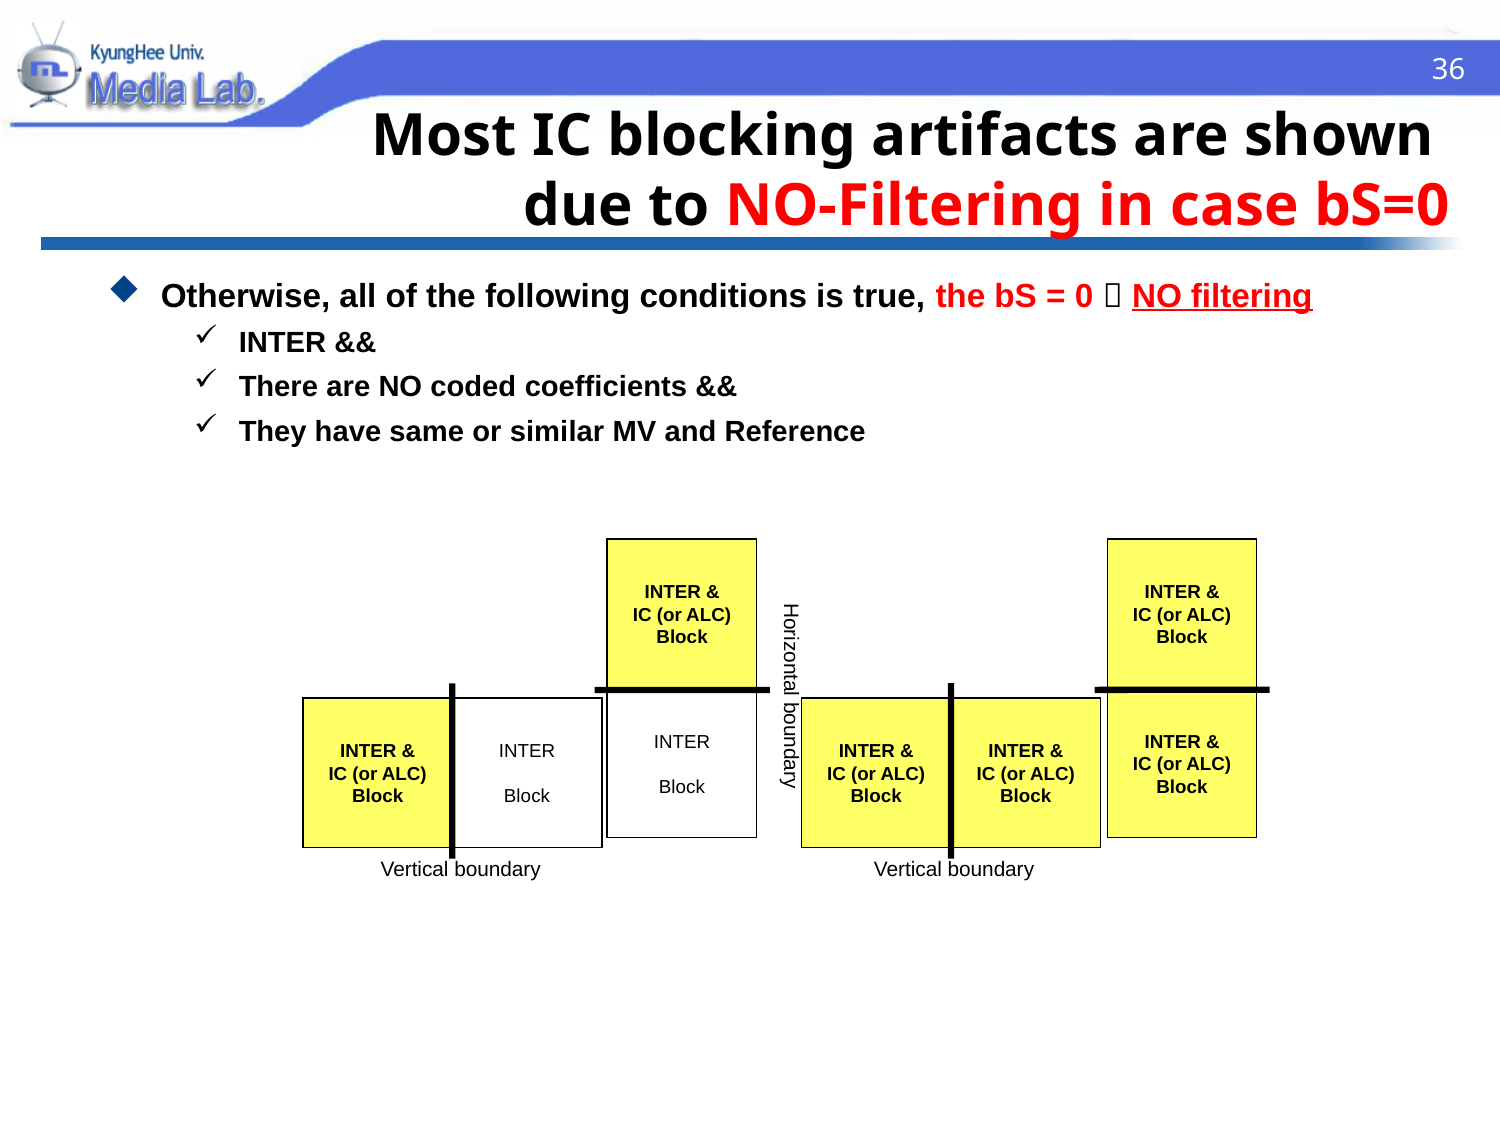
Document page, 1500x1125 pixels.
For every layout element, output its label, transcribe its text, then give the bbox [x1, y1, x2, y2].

text_box Horizontal boundary [757, 588, 813, 789]
title Most IC blocking artifacts are shown due to NO-Filtering in case bS=0 [312, 101, 1465, 233]
picture [41, 237, 1500, 250]
text_box INTER Block [607, 691, 757, 838]
slide_number 36 [1403, 42, 1481, 93]
text_box INTER & IC (or ALC) Block [302, 697, 452, 848]
text_box INTER & IC (or ALC) Block [1107, 538, 1257, 688]
text_box INTER Block [453, 697, 602, 848]
list Otherwise, all of the following conditions is true, the bS = 0  NO filtering INTER && There are NO coded coefficients && They have same or similar MV and Reference [17, 262, 1483, 1107]
text_box Vertical boundary [859, 848, 1050, 889]
text_box INTER & IC (or ALC) Block [801, 697, 951, 848]
text_box INTER & IC (or ALC) Block [607, 539, 757, 688]
text_box INTER & IC (or ALC) Block [952, 697, 1101, 848]
picture [0, 0, 1500, 138]
text_box Vertical boundary [365, 848, 556, 889]
text_box INTER & IC (or ALC) Block [1107, 690, 1257, 838]
